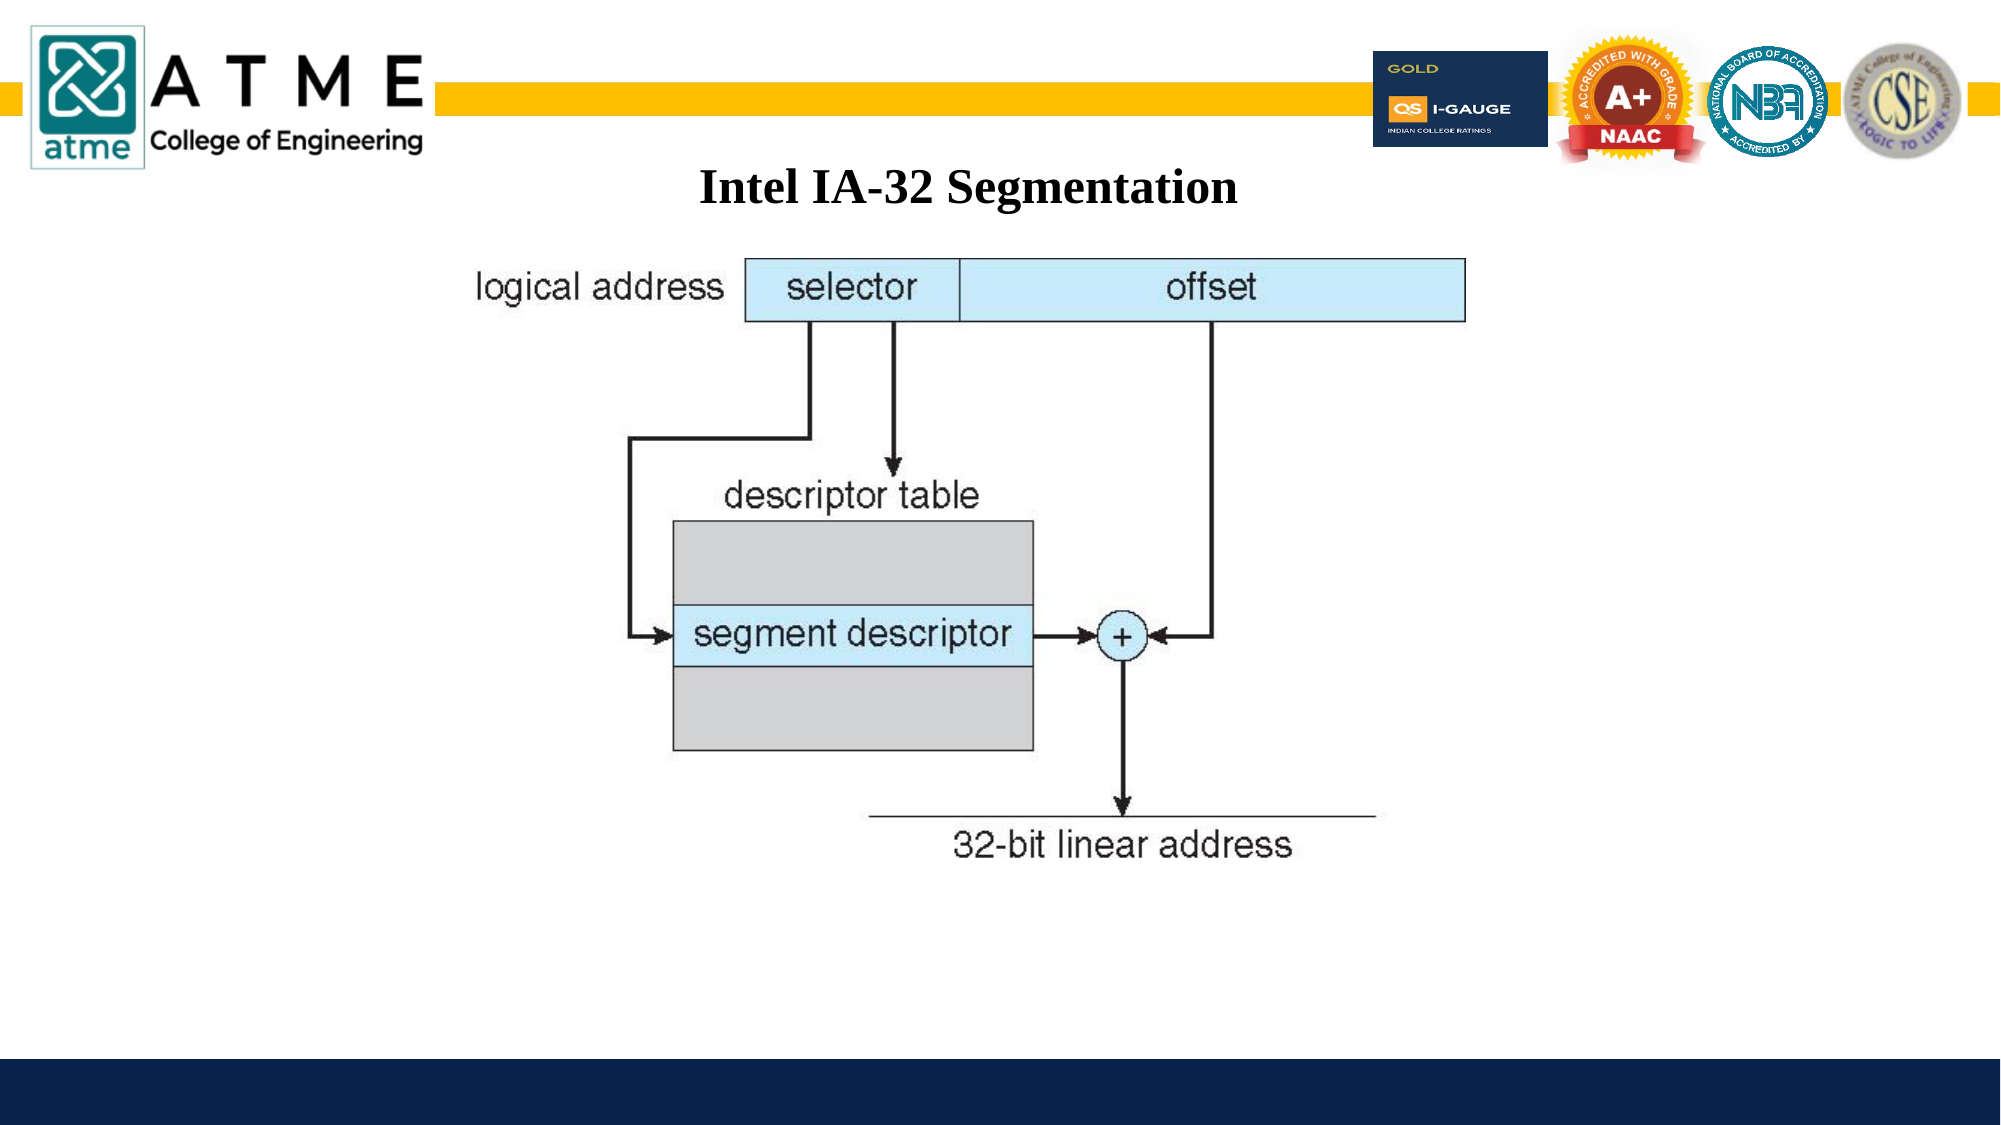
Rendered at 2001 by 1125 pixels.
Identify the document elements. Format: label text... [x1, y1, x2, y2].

picture [1840, 26, 1968, 176]
picture [22, 15, 435, 178]
picture [1373, 20, 1828, 146]
picture [0, 1059, 2001, 1125]
picture [475, 258, 1466, 867]
title Intel IA-32 Segmentation [684, 146, 1913, 241]
